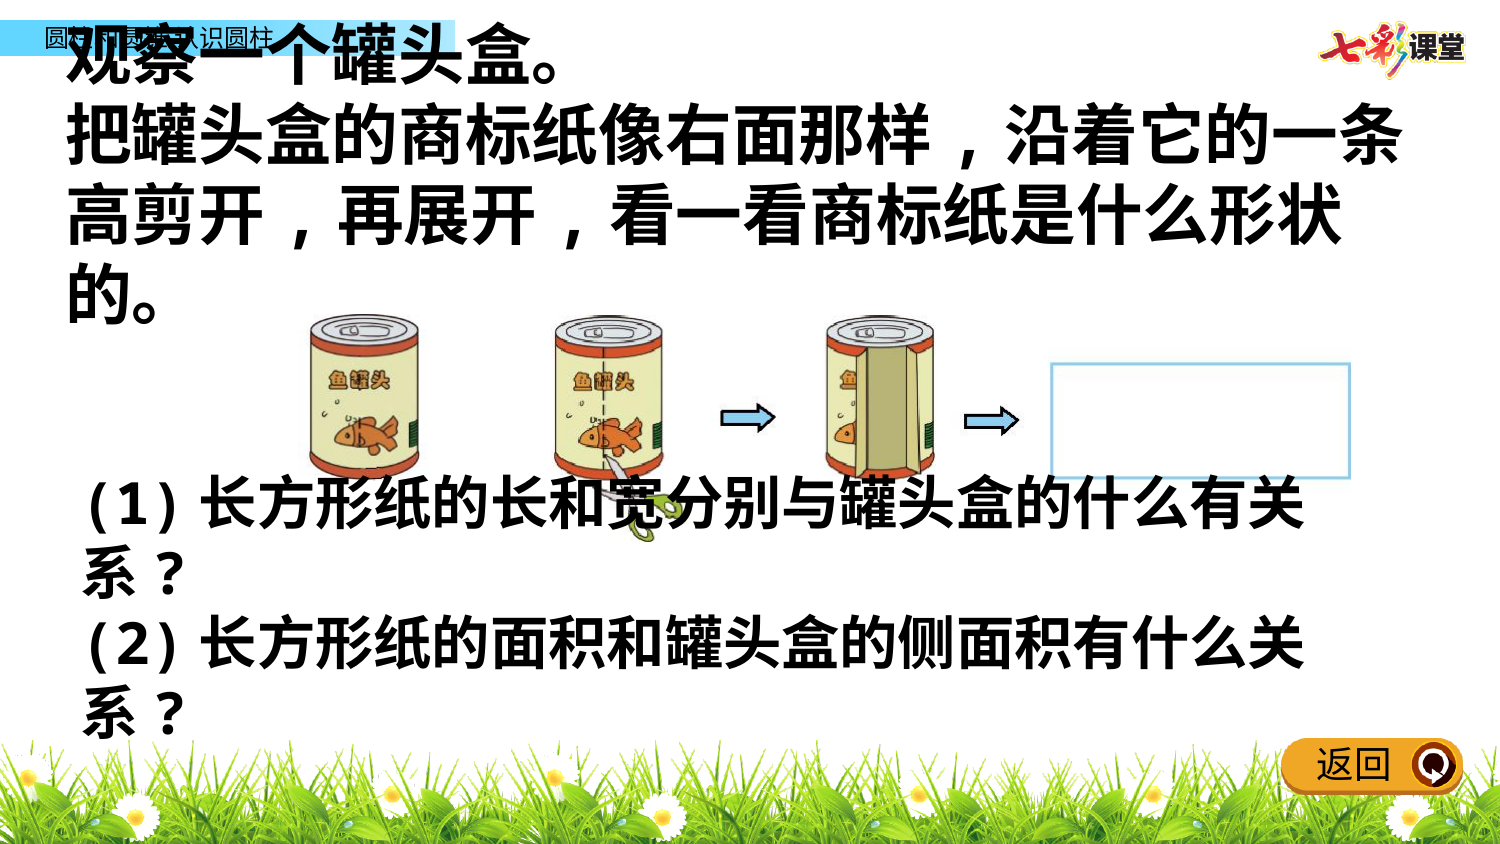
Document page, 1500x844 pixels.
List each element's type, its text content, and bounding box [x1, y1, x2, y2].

text_box 观察一个罐头盒。 把罐头盒的商标纸像右面那样,沿着它的一条高剪开,再展开,看一看商标纸是什么形状的。 [49, 5, 1424, 340]
picture [535, 315, 1351, 542]
picture [1424, 20, 1468, 80]
picture [298, 313, 432, 482]
text_box (1)长方形纸的长和宽分别与罐头盒的什么有关系? (2)长方形纸的面积和罐头盒的侧面积有什么关系? [64, 459, 1412, 754]
picture [0, 740, 1500, 844]
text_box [1281, 733, 1464, 795]
